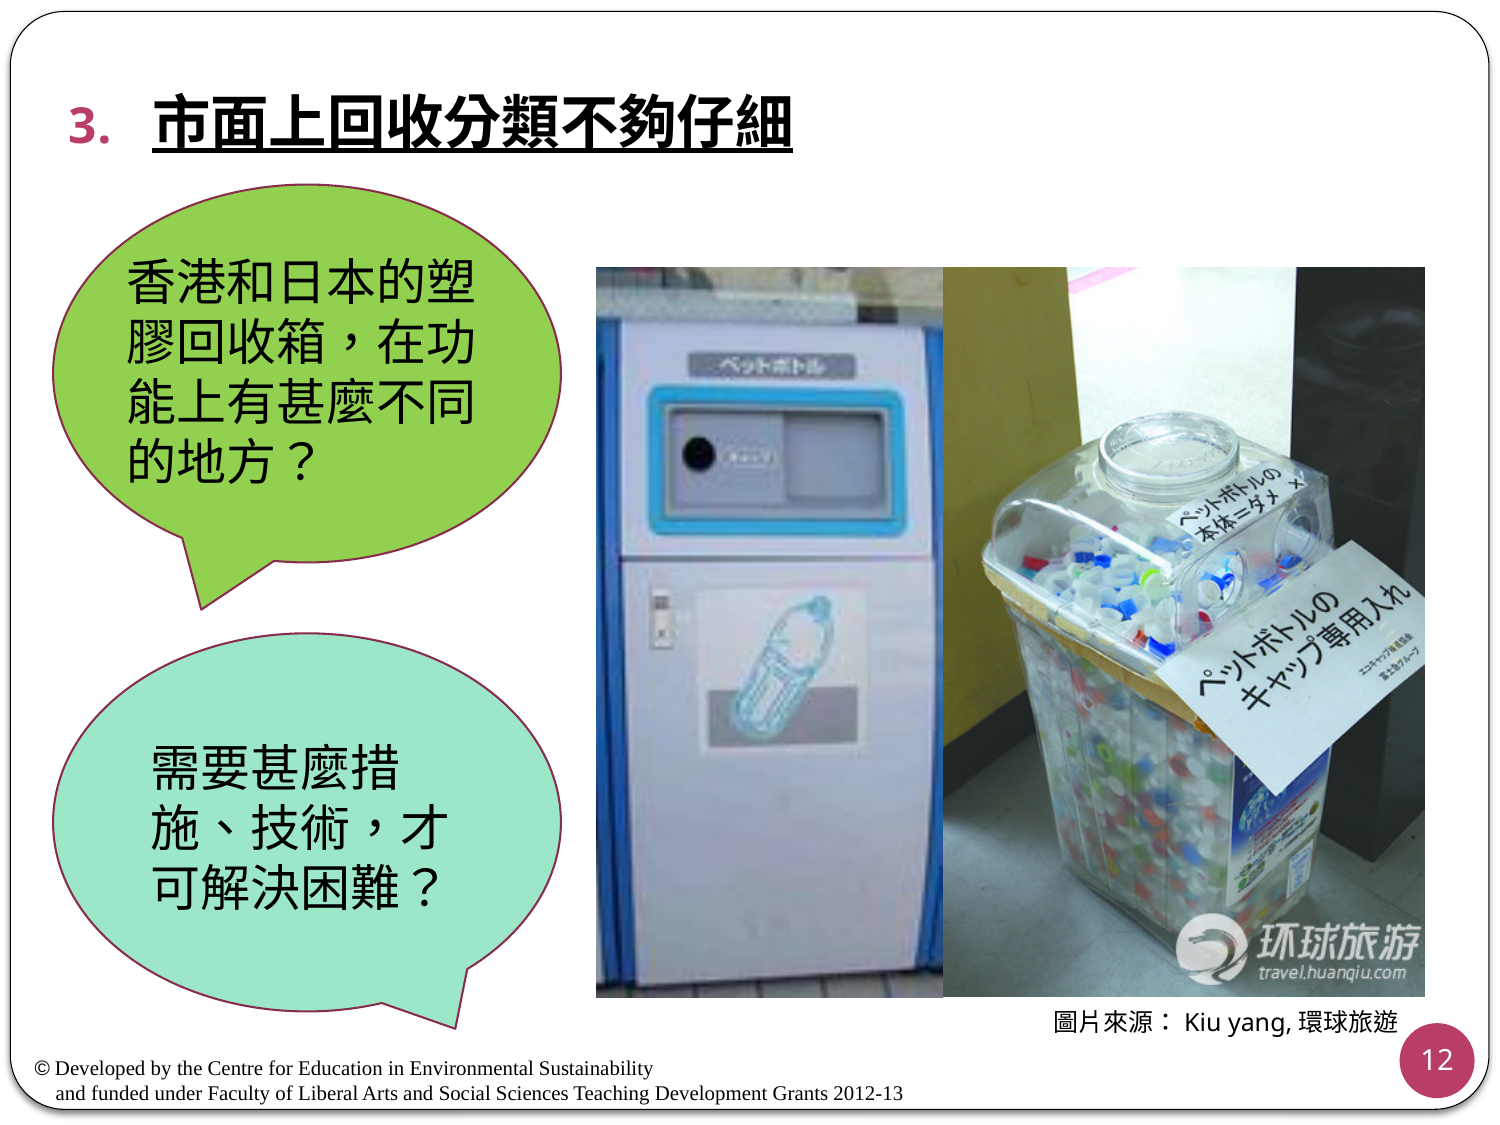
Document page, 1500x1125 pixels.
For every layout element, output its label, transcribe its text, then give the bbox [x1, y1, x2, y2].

text_box [52, 632, 562, 1030]
text_box [115, 499, 499, 611]
text_box [514, 262, 562, 485]
text_box [52, 251, 112, 496]
list 市面上回收分類不夠仔細 [52, 77, 1379, 953]
text_box 香港和日本的塑膠回收箱，在功能上有甚麼不同的地方？ [112, 243, 514, 499]
text_box 需要甚麼措施、技術，才可解決困難？ [135, 728, 514, 924]
slide_number 12 [1399, 1023, 1475, 1099]
text_box 圖片來源：Kiu yang,環球旅遊 [1038, 1006, 1414, 1045]
text_box © Developed by the Centre for Education in Environmental Sustainability and funded under Faculty of Liberal Arts and Social Sciences Teaching Development Grants 2012-13 [19, 1047, 924, 1112]
picture [596, 266, 1425, 998]
text_box [121, 183, 493, 243]
